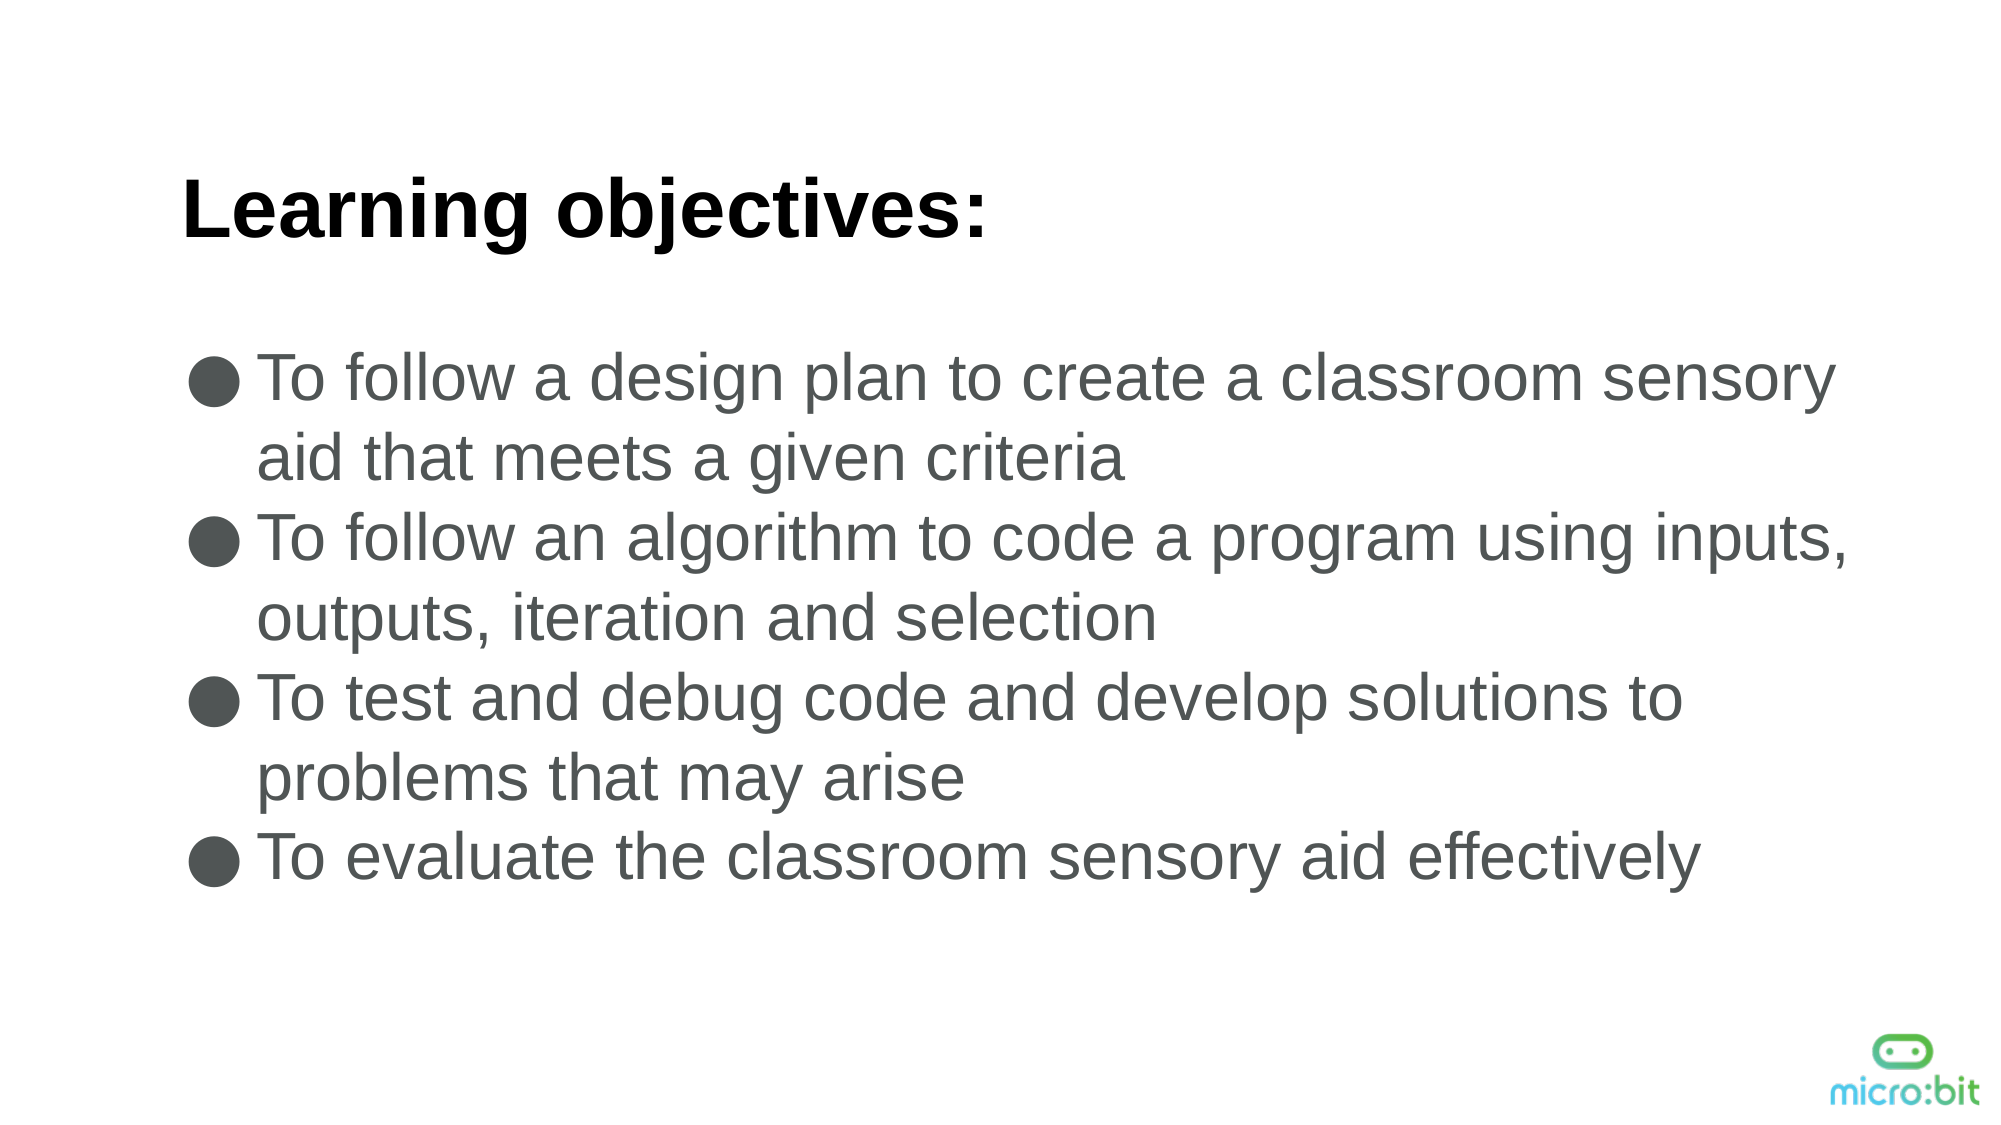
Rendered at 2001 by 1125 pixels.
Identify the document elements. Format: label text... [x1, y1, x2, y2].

picture [1830, 1029, 1980, 1106]
text_box Learning objectives: To follow a design plan to create a classroom sensory aid that meets a given criteria To follow an algorithm to code a program using inputs, outputs, iteration and selection To test and debug code and develop solutions to problems that may arise To evaluate the classroom sensory aid effectively [166, 60, 1918, 884]
